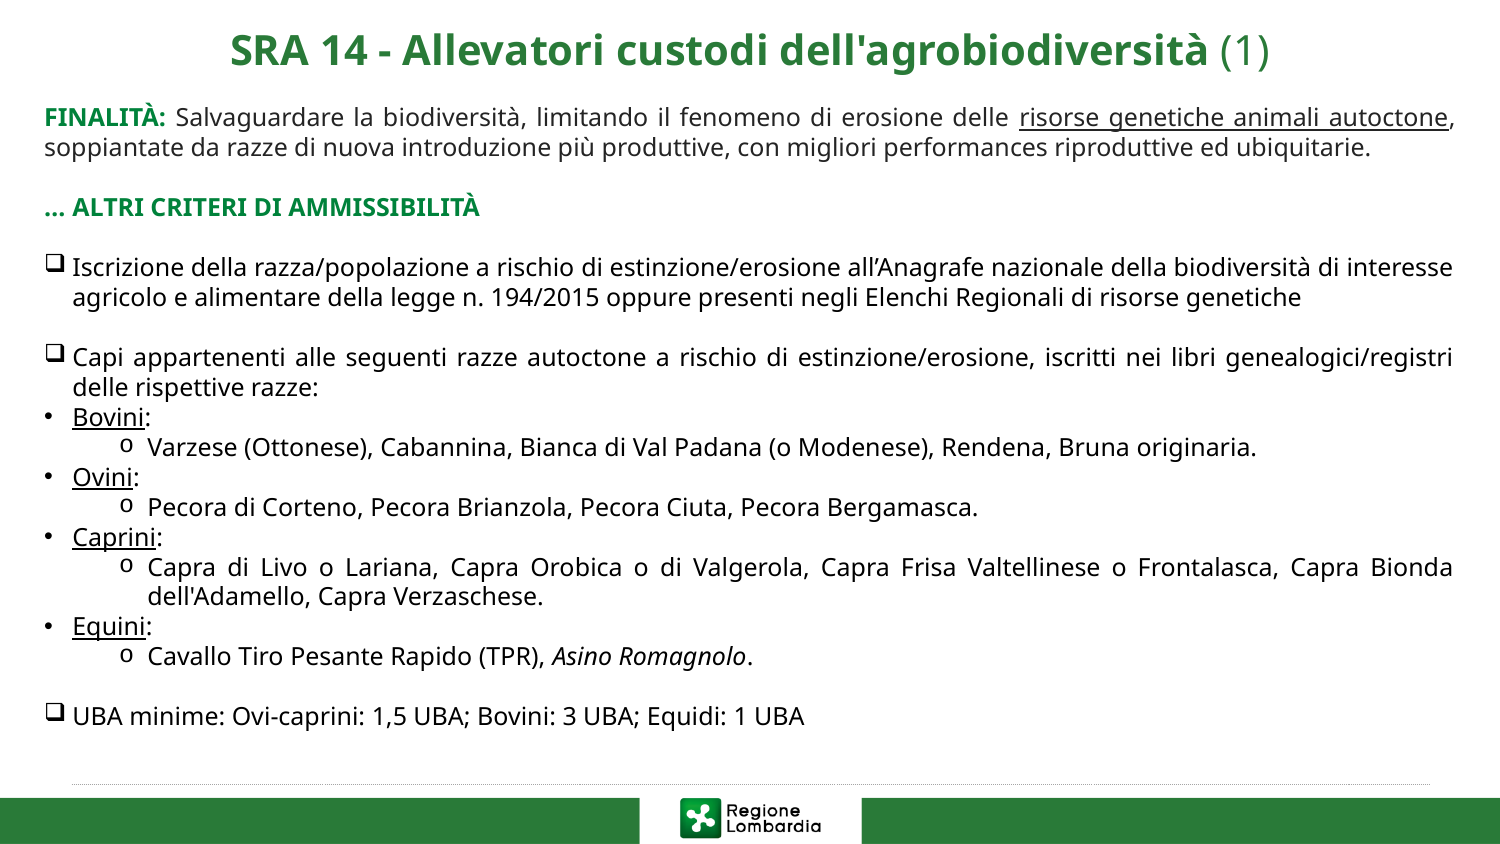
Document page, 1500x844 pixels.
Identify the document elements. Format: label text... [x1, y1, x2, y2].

text_box FINALITÀ: Salvaguardare la biodiversità, limitando il fenomeno di erosione delle risorse genetiche animali autoctone, soppiantate da razze di nuova introduzione più produttive, con migliori performances riproduttive ed ubiquitarie. … ALTRI CRITERI DI AMMISSIBILITÀ Iscrizione della razza/popolazione a rischio di estinzione/erosione all’Anagrafe nazionale della biodiversità di interesse agricolo e alimentare della legge n. 194/2015 oppure presenti negli Elenchi Regionali di risorse genetiche Capi appartenenti alle seguenti razze autoctone a rischio di estinzione/erosione, iscritti nei libri genealogici/registri delle rispettive razze: Bovini: Varzese (Ottonese), Cabannina, Bianca di Val Padana (o Modenese), Rendena, Bruna originaria. Ovini: Pecora di Corteno, Pecora Brianzola, Pecora Ciuta, Pecora Bergamasca. Caprini: Capra di Livo o Lariana, Capra Orobica o di Valgerola, Capra Frisa Valtellinese o Frontalasca, Capra Bionda dell'Adamello, Capra Verzaschese. Equini: Cavallo Tiro Pesante Rapido (TPR), Asino Romagnolo. UBA minime: Ovi-caprini: 1,5 UBA; Bovini: 3 UBA; Equidi: 1 UBA [29, 94, 1471, 738]
title SRA 14 - Allevatori custodi dell'agrobiodiversità (1) [150, 24, 1350, 94]
picture [0, 0, 1500, 844]
